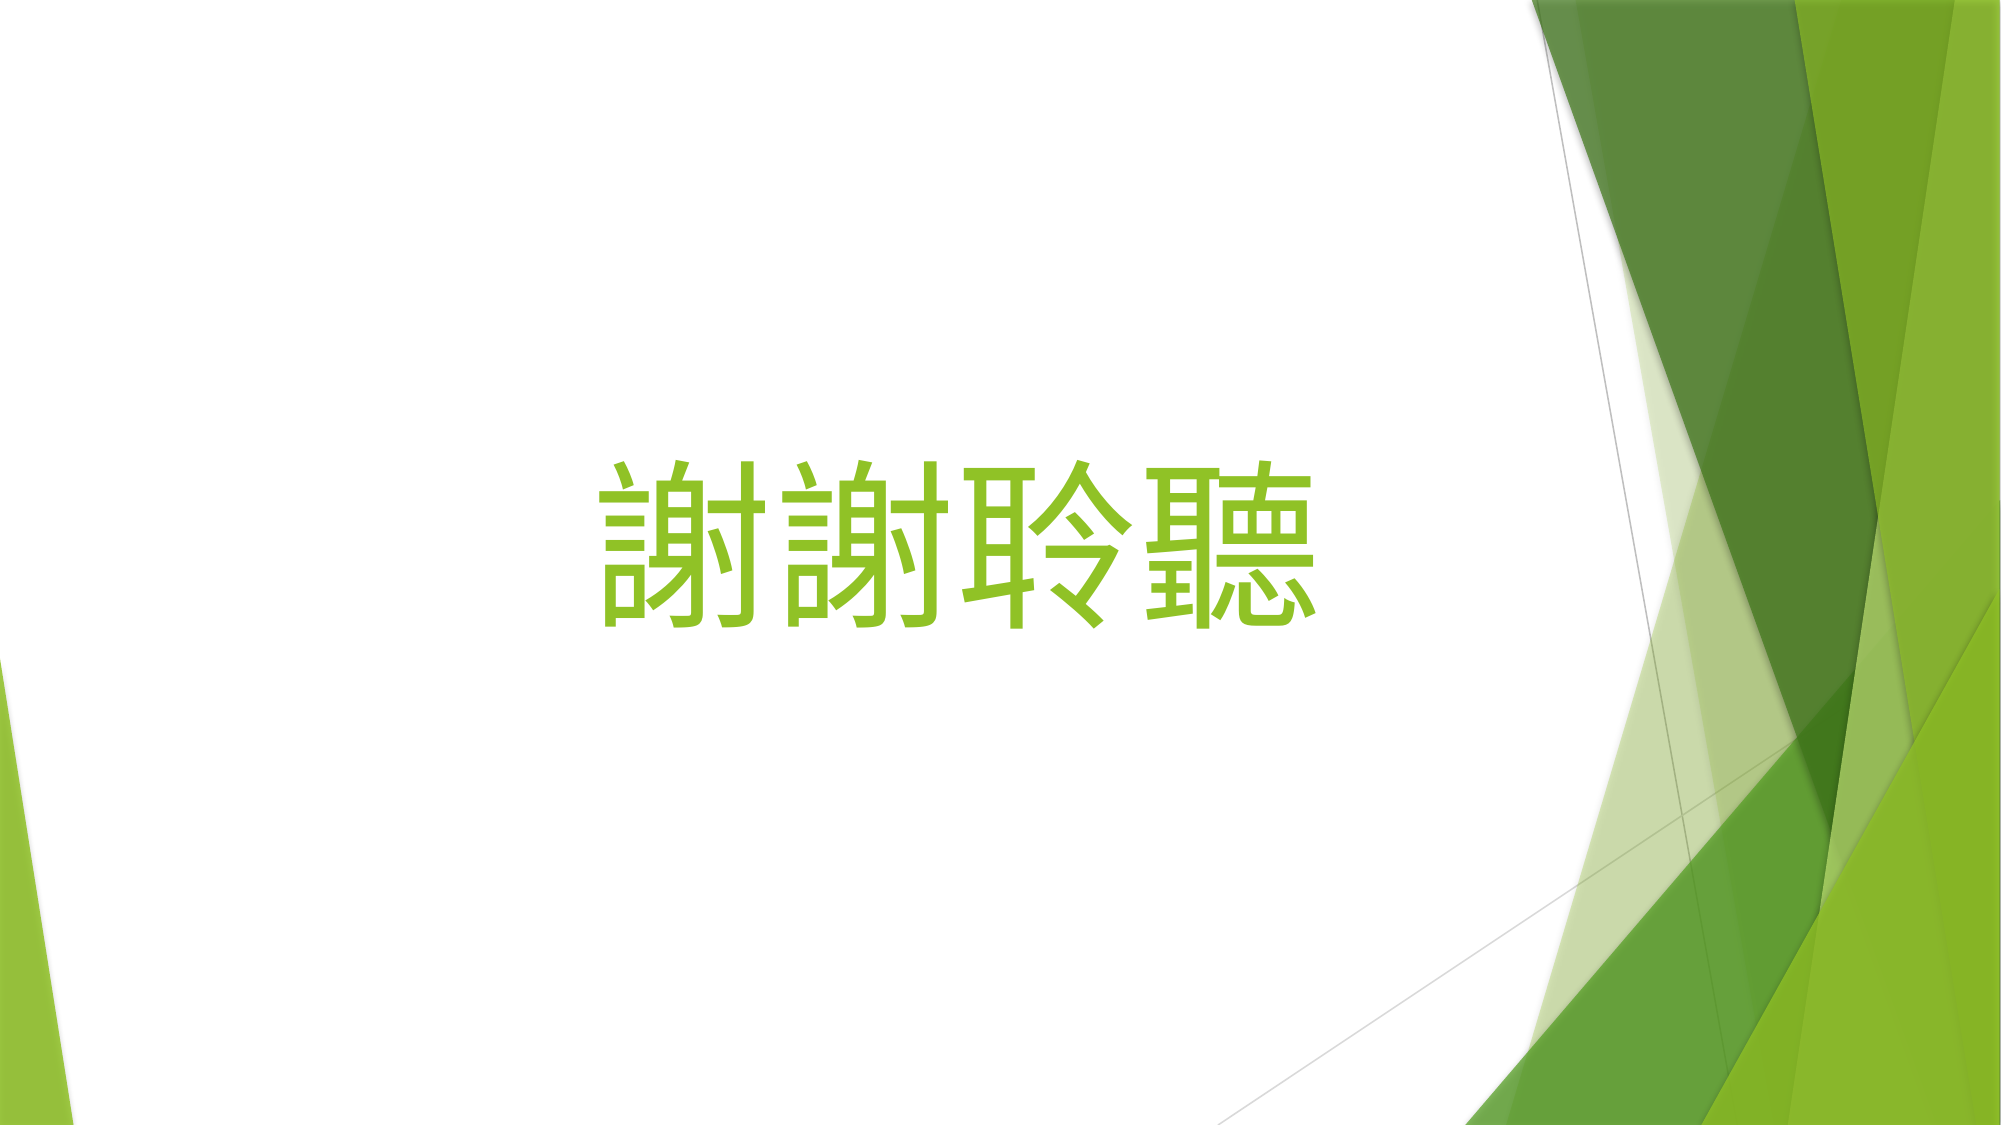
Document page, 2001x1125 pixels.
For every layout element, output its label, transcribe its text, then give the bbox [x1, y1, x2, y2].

title 謝謝聆聽 [250, 423, 1661, 641]
